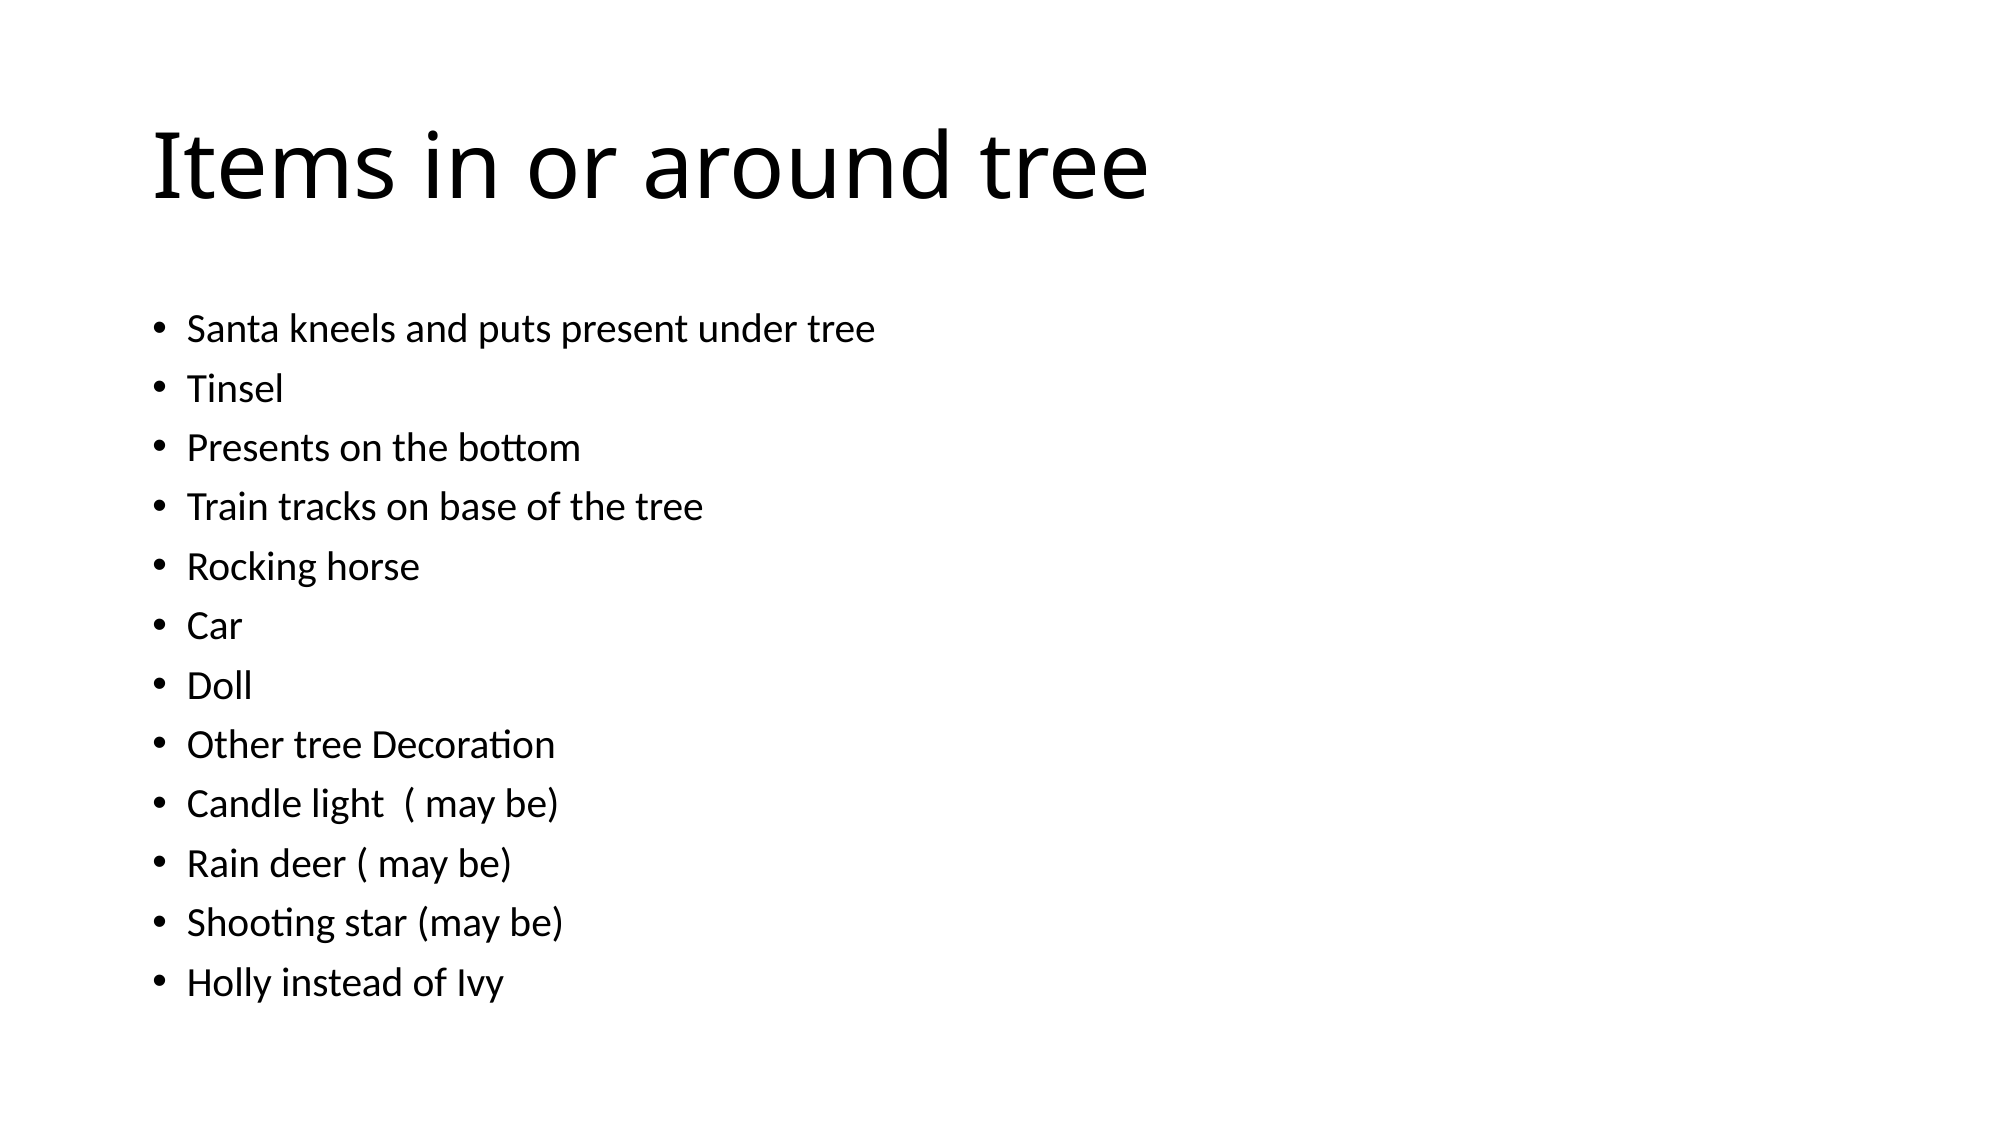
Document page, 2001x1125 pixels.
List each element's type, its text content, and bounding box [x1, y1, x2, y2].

title Items in or around tree [137, 59, 1863, 278]
list Santa kneels and puts present under tree Tinsel Presents on the bottom Train tracks on base of the tree Rocking horse Car Doll Other tree Decoration Candle light ( may be) Rain deer ( may be) Shooting star (may be) Holly instead of Ivy [137, 299, 1863, 1014]
